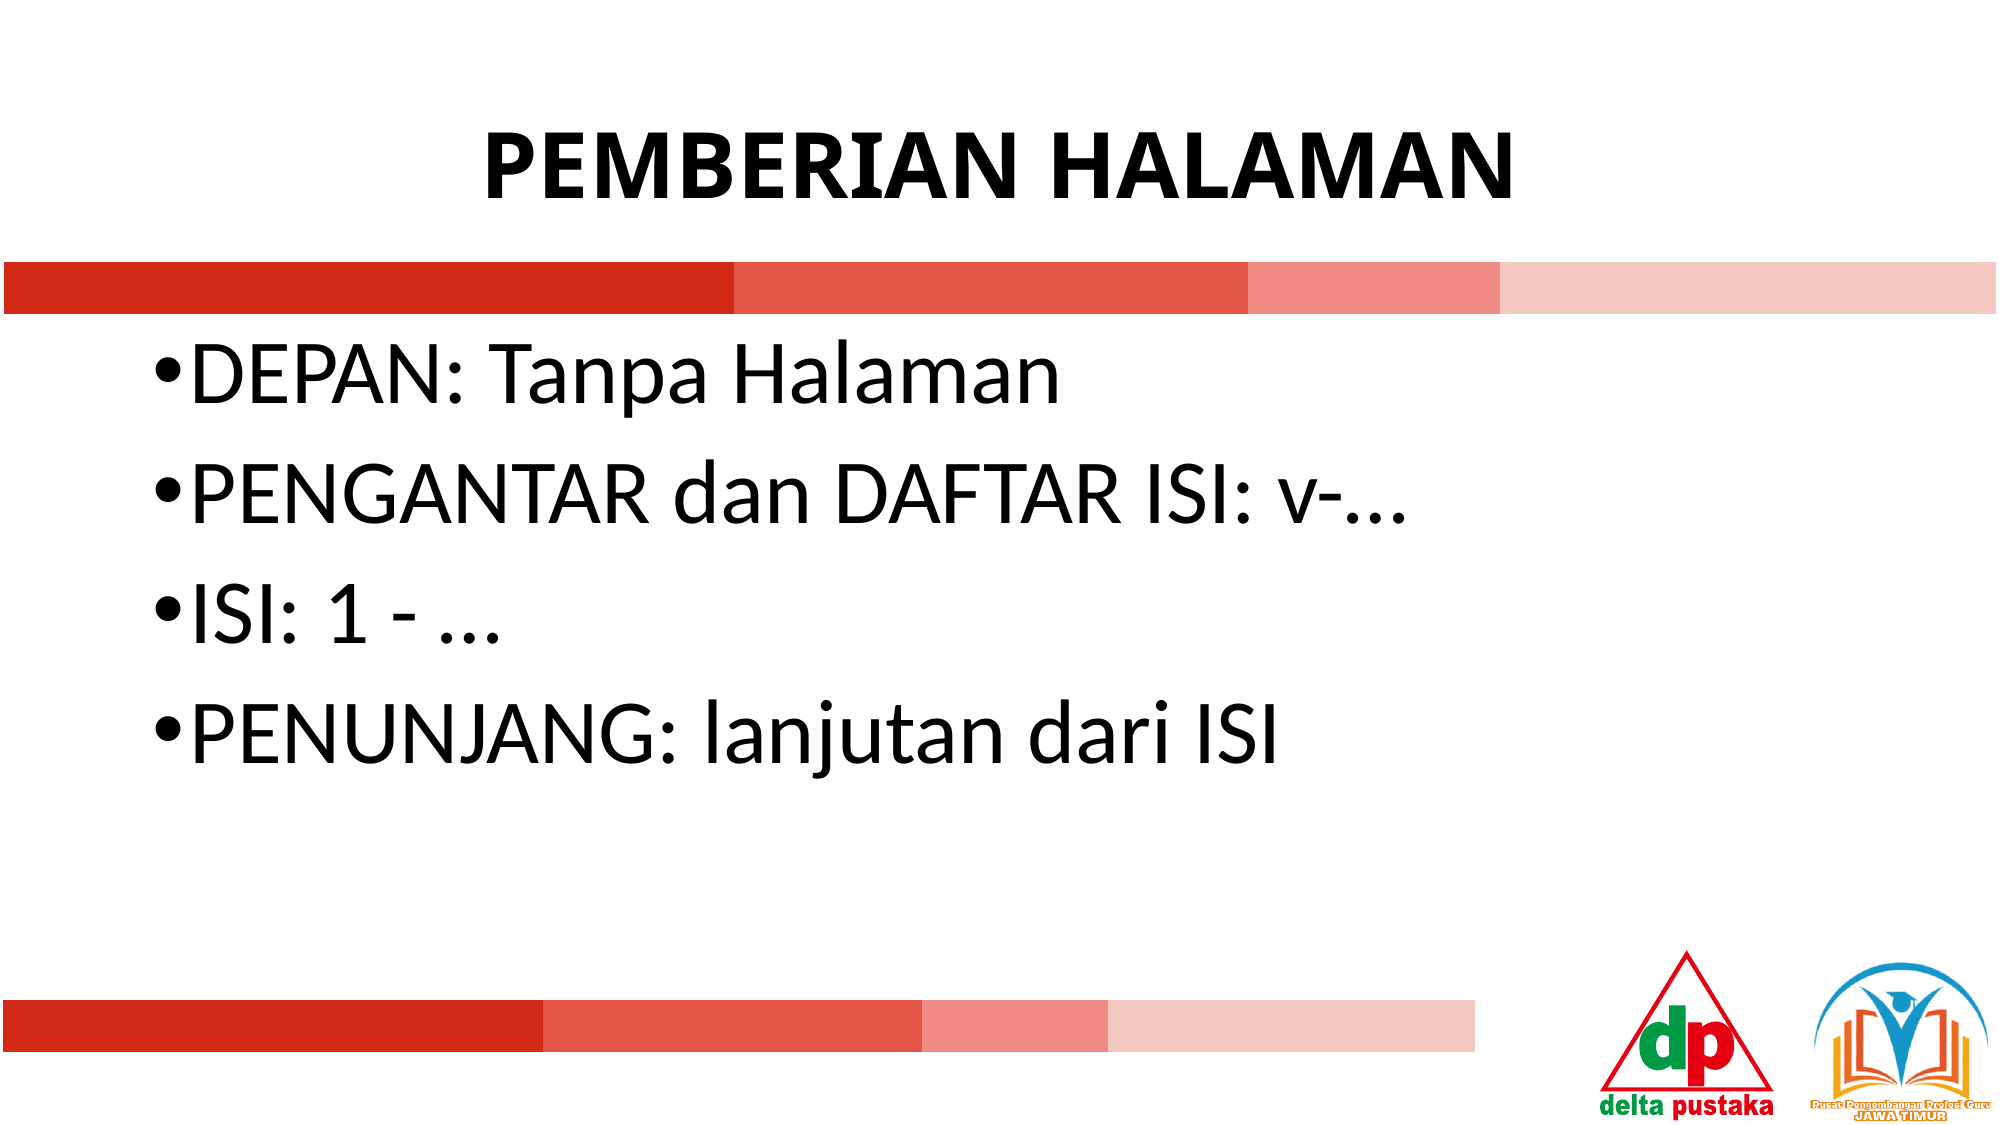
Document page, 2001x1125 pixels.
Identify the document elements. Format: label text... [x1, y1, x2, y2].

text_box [0, 937, 2000, 1125]
list DEPAN: Tanpa Halaman PENGANTAR dan DAFTAR ISI: v-… ISI: 1 - … PENUNJANG: lanjutan dari ISI [137, 317, 1863, 937]
title PEMBERIAN HALAMAN [137, 59, 1863, 259]
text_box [0, 259, 2000, 317]
